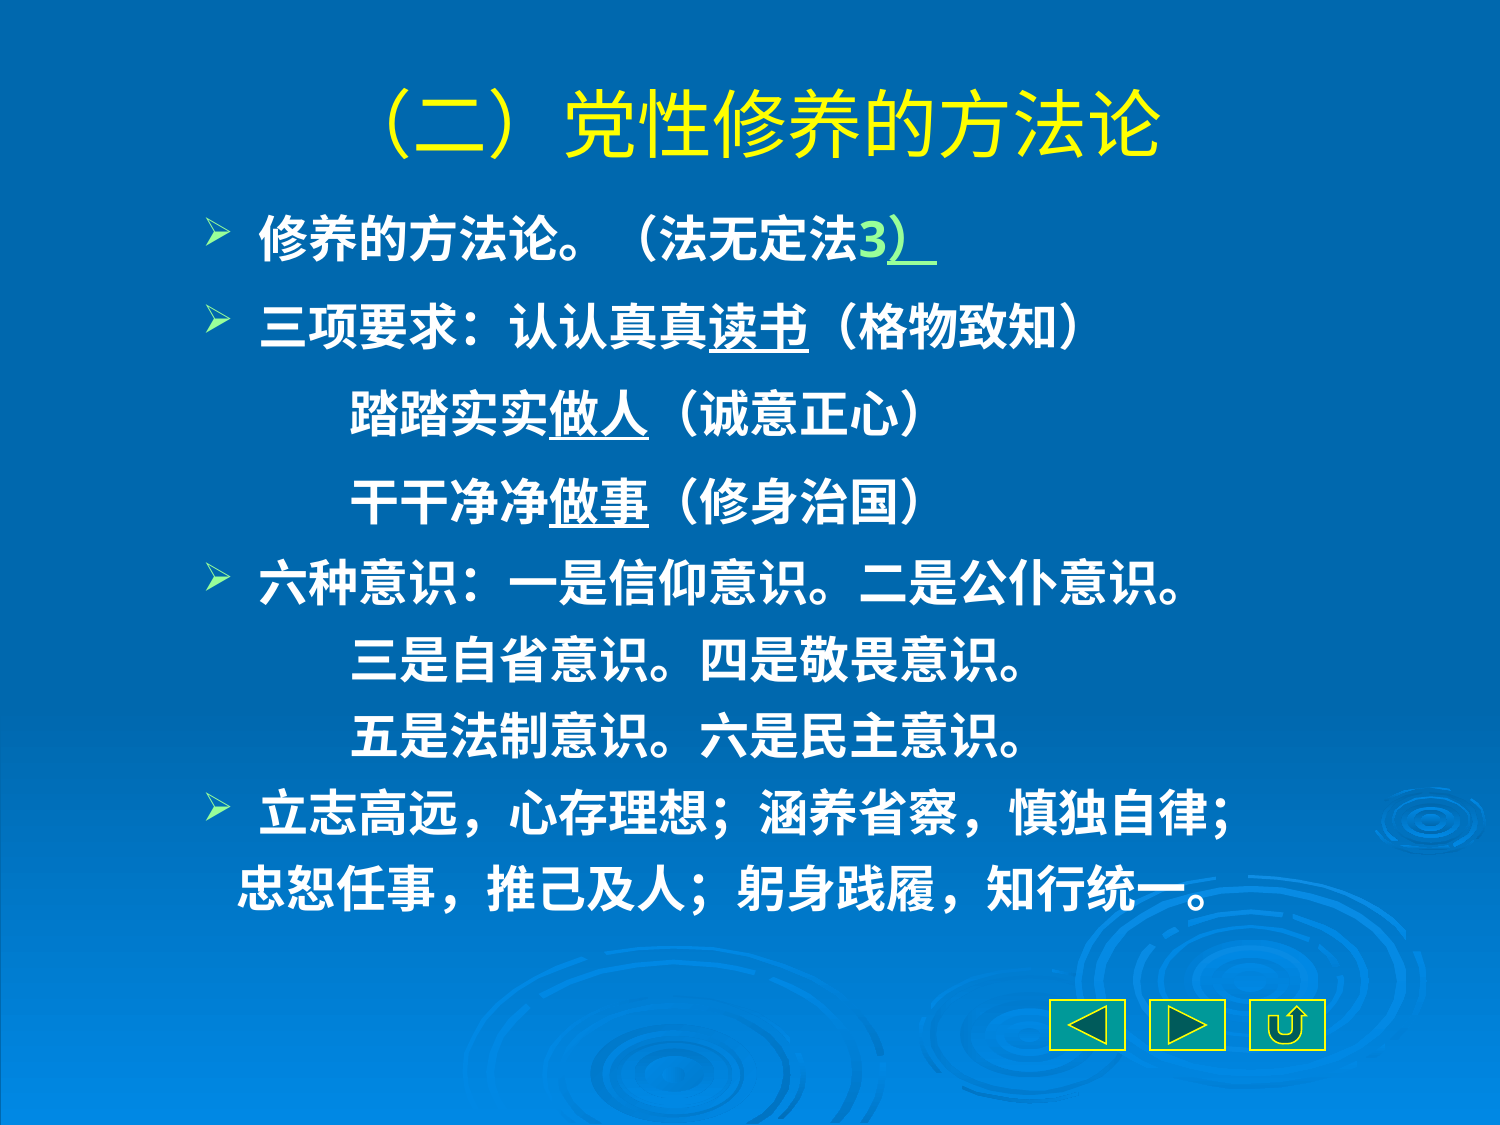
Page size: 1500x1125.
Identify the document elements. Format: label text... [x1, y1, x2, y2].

list 修养的方法论。（法无定法3） 三项要求：认认真真读书（格物致知） 踏踏实实做人（诚意正心） 干干净净做事（修身治国） 六种意识：一是信仰意识。二是公仆意识。 三是自省意识。四是敬畏意识。 五是法制意识。六是民主意识。 立志高远，心存理想；涵养省察，慎独自律； 忠恕任事，推己及人；躬身践履，知行统一。 [187, 199, 1338, 938]
text_box [1249, 999, 1325, 1051]
text_box [1149, 999, 1225, 1051]
title （二）党性修养的方法论 [0, 45, 1500, 201]
text_box [1049, 999, 1125, 1051]
